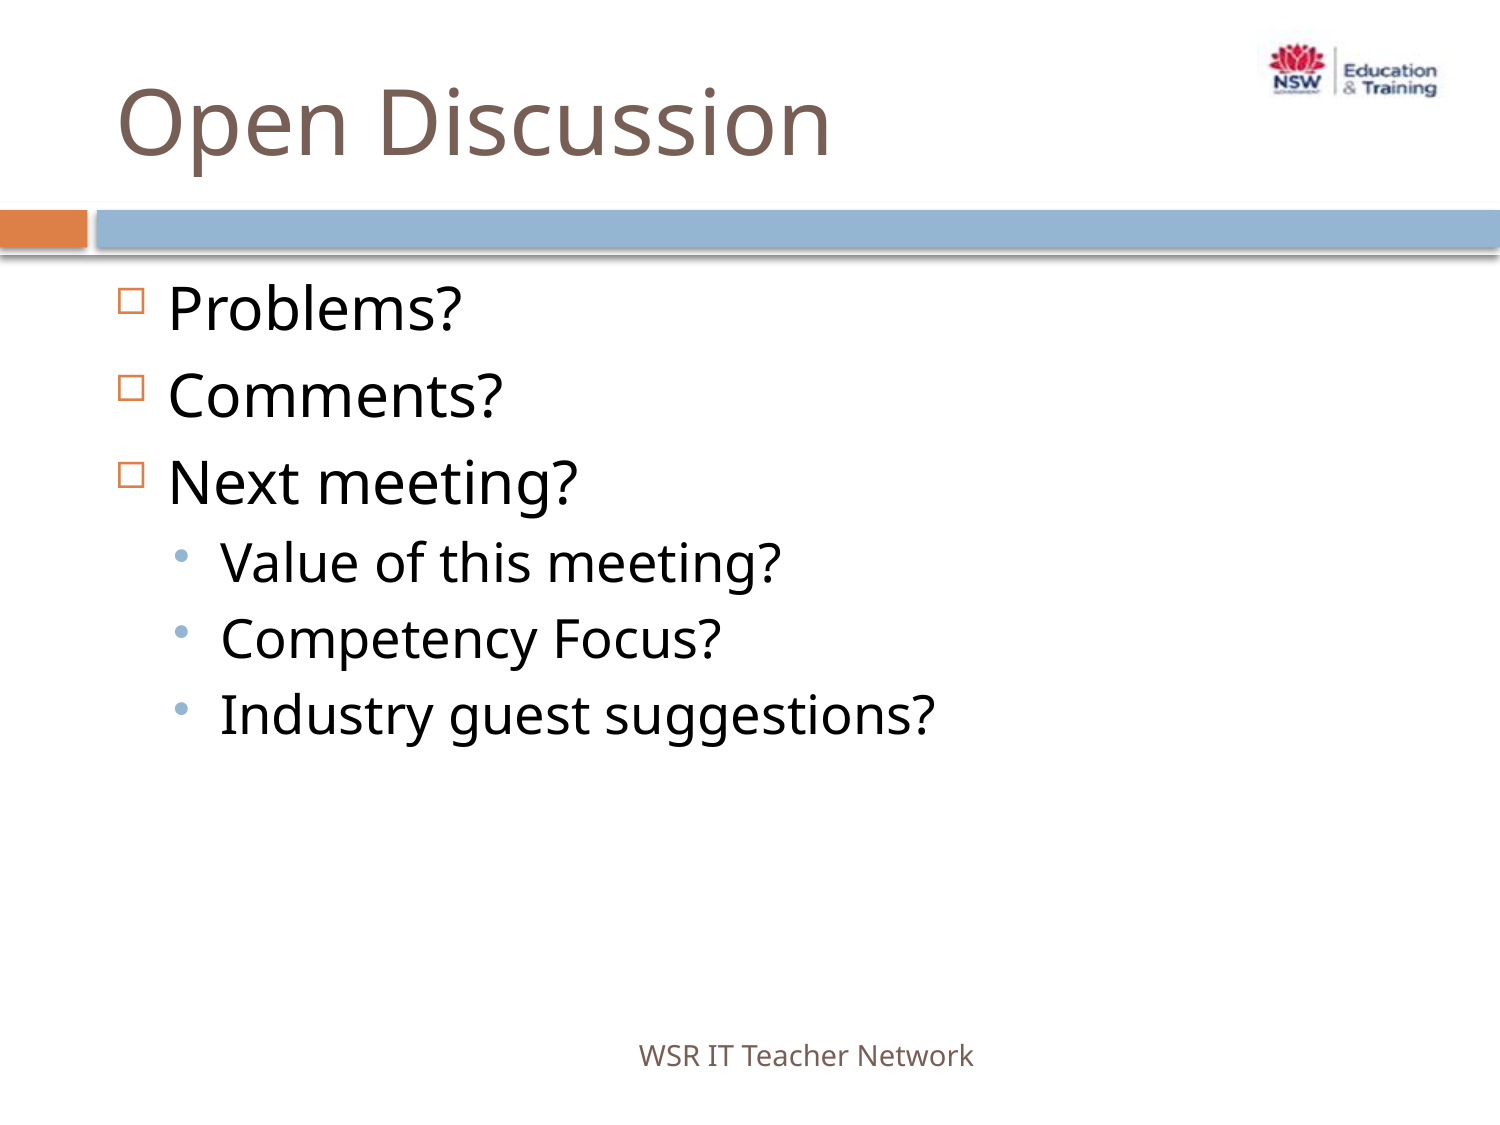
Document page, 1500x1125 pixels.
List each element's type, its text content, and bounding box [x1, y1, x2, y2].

picture [1257, 30, 1452, 110]
footer WSR IT Teacher Network [99, 1024, 990, 1085]
title Open Discussion [100, 37, 1438, 200]
list Problems? Comments? Next meeting? Value of this meeting? Competency Focus? Industry guest suggestions? [100, 262, 1438, 1000]
